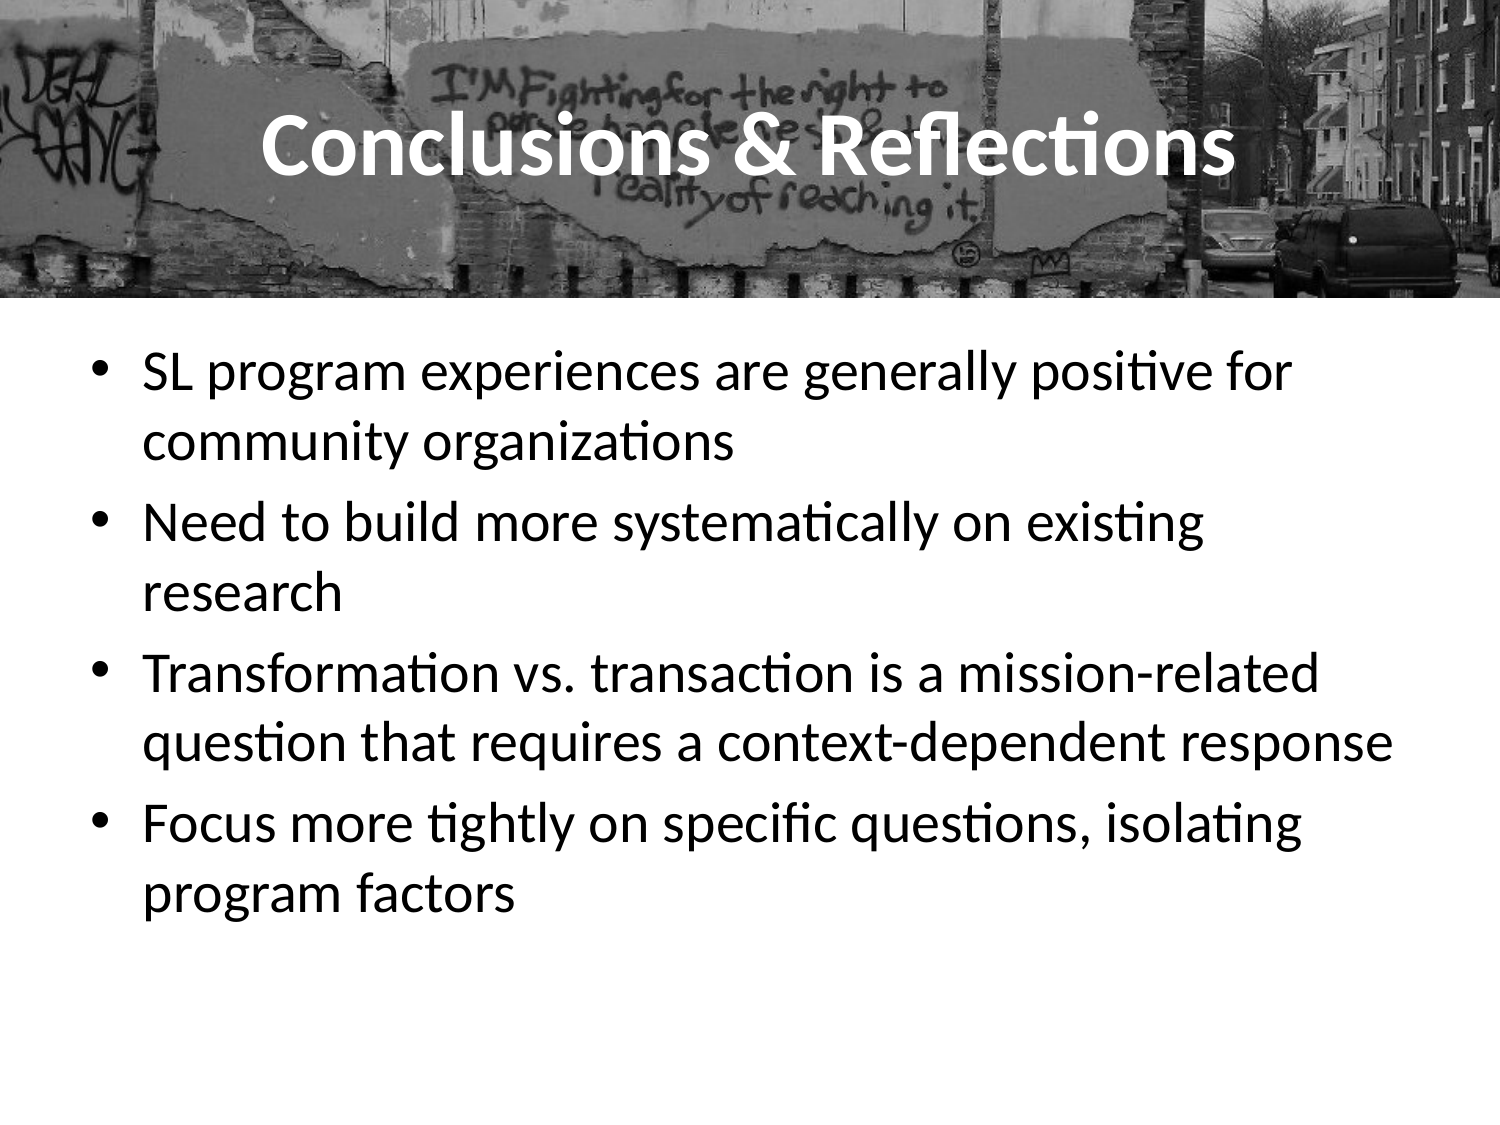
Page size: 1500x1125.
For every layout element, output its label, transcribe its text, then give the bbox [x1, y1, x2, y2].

picture [0, 0, 1500, 299]
list SL program experiences are generally positive for community organizations Need to build more systematically on existing research Transformation vs. transaction is a mission-related question that requires a context-dependent response Focus more tightly on specific questions, isolating program factors [75, 324, 1425, 1005]
